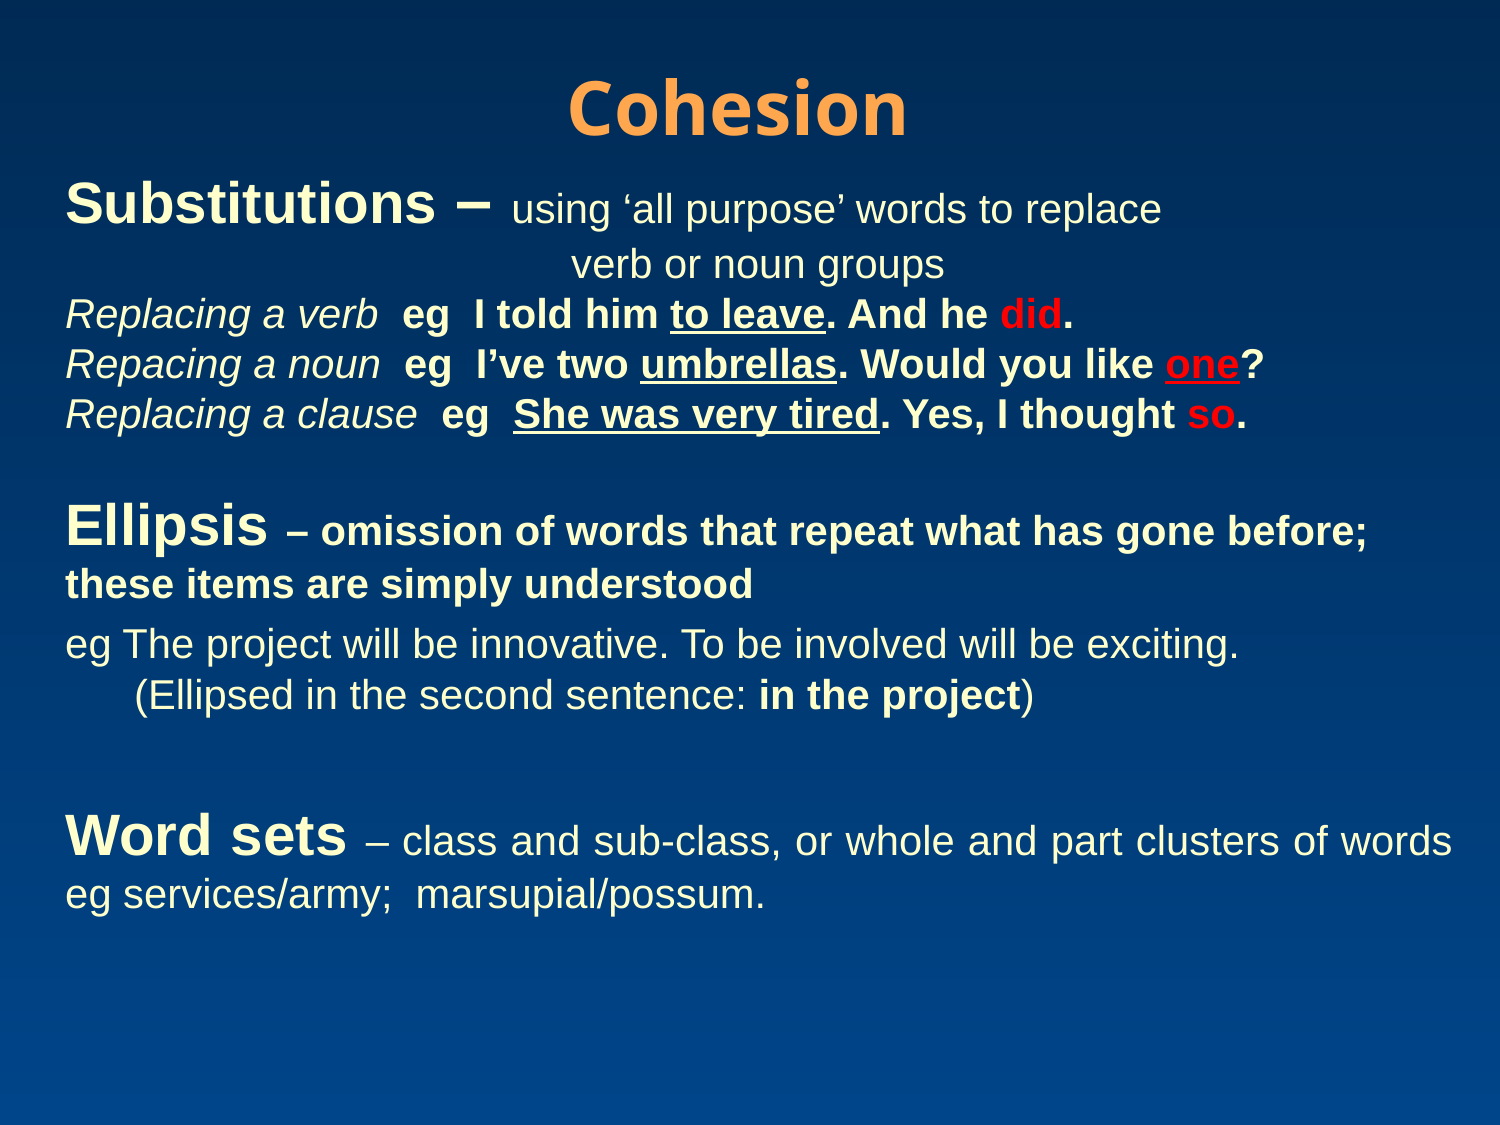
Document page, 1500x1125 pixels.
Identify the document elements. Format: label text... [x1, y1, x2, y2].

text_box Substitutions – using ‘all purpose’ words to replace verb or noun groups Replacing a verb eg I told him to leave. And he did. Repacing a noun eg I’ve two umbrellas. Would you like one? Replacing a clause eg She was very tired. Yes, I thought so. Ellipsis – omission of words that repeat what has gone before; these items are simply understood eg The project will be innovative. To be involved will be exciting. (Ellipsed in the second sentence: in the project) Word sets – class and sub-class, or whole and part clusters of words eg services/army; marsupial/possum. [50, 0, 1469, 1005]
